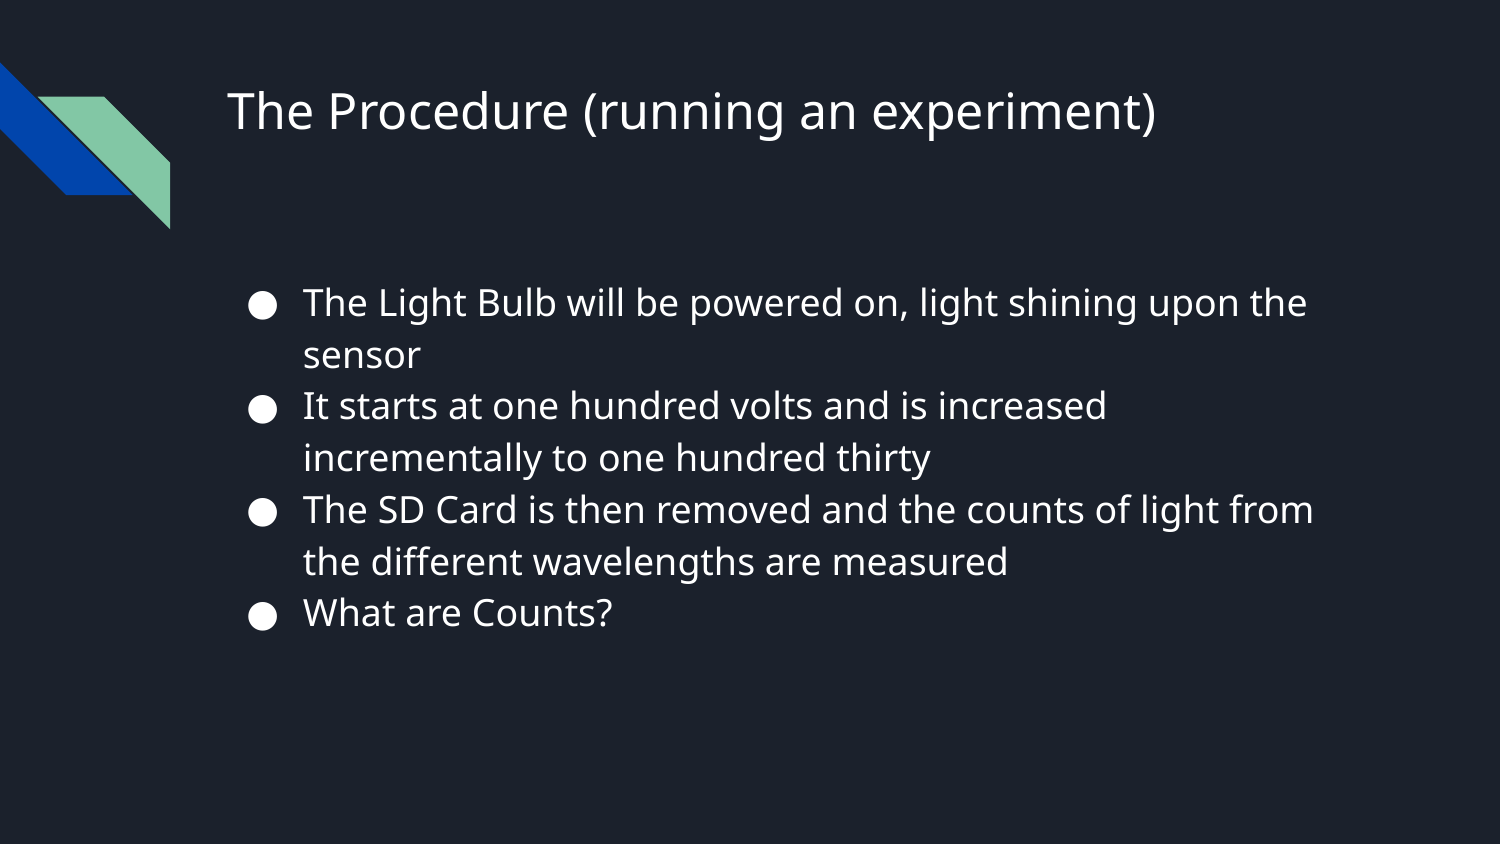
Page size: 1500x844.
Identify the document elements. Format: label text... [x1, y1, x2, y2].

title The Procedure (running an experiment) [212, 64, 1368, 215]
list The Light Bulb will be powered on, light shining upon the sensor It starts at one hundred volts and is increased incrementally to one hundred thirty The SD Card is then removed and the counts of light from the different wavelengths are measured What are Counts? [212, 257, 1368, 735]
